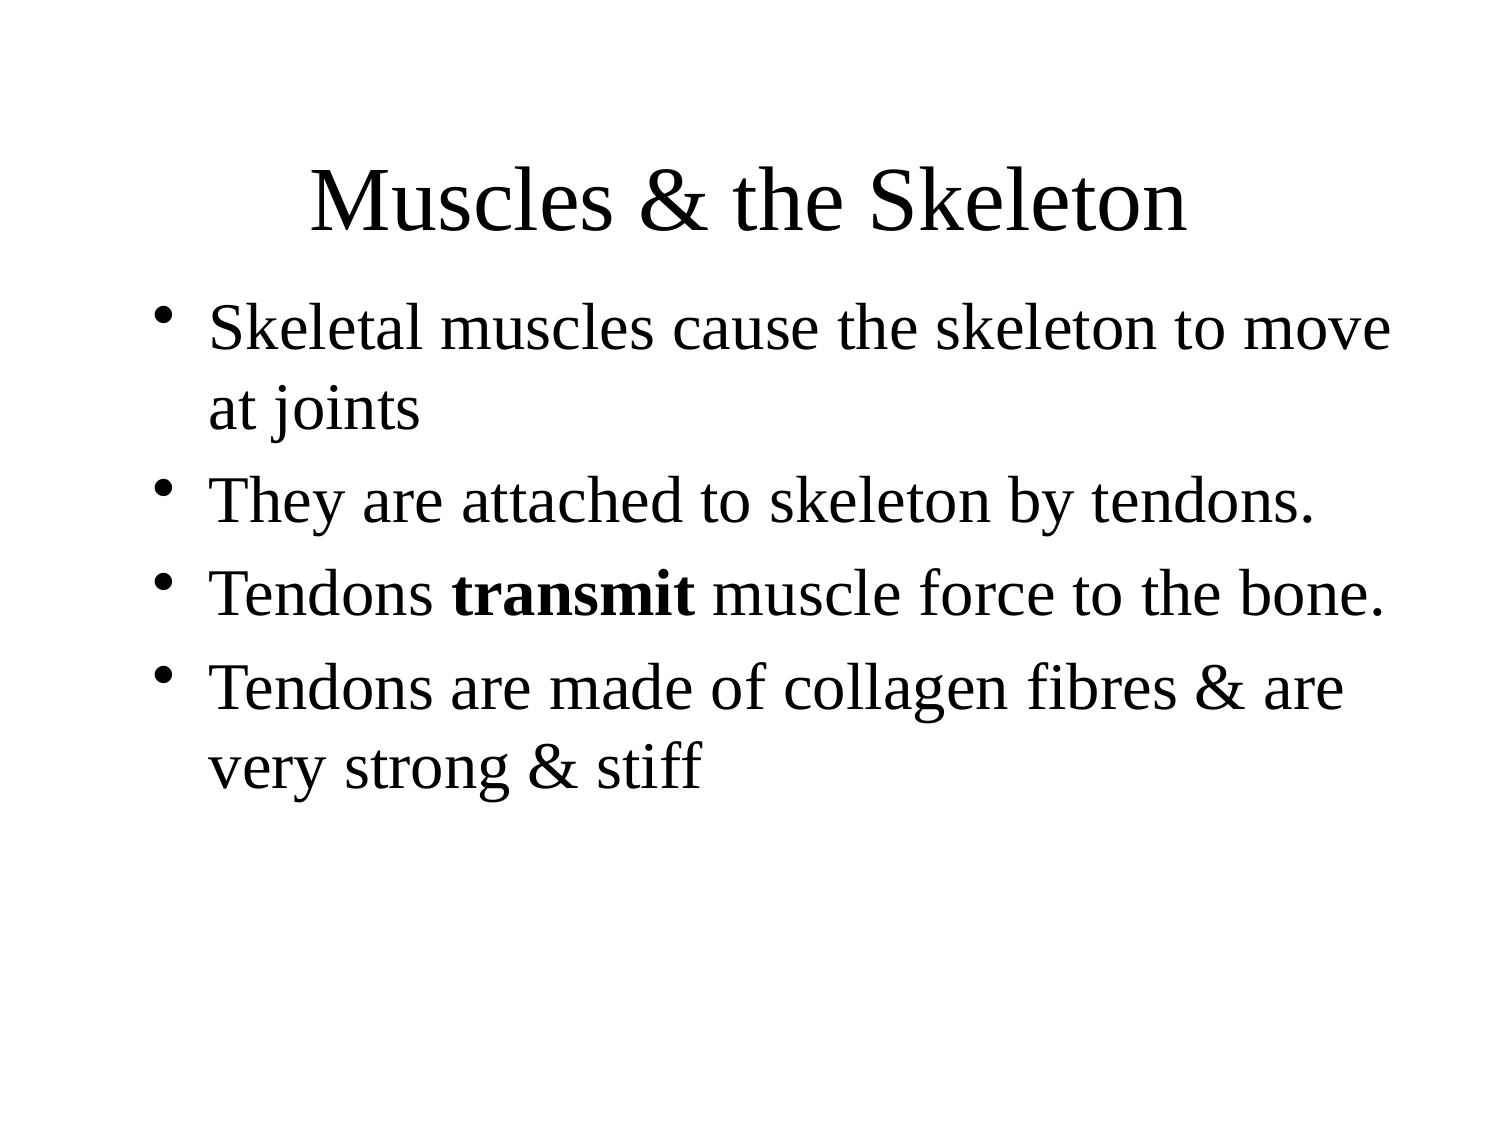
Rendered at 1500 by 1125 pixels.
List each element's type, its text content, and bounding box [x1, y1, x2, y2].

title Muscles & the Skeleton [112, 99, 1388, 288]
list Skeletal muscles cause the skeleton to move at joints They are attached to skeleton by tendons. Tendons transmit muscle force to the bone. Tendons are made of collagen fibres & are very strong & stiff [137, 274, 1451, 1125]
